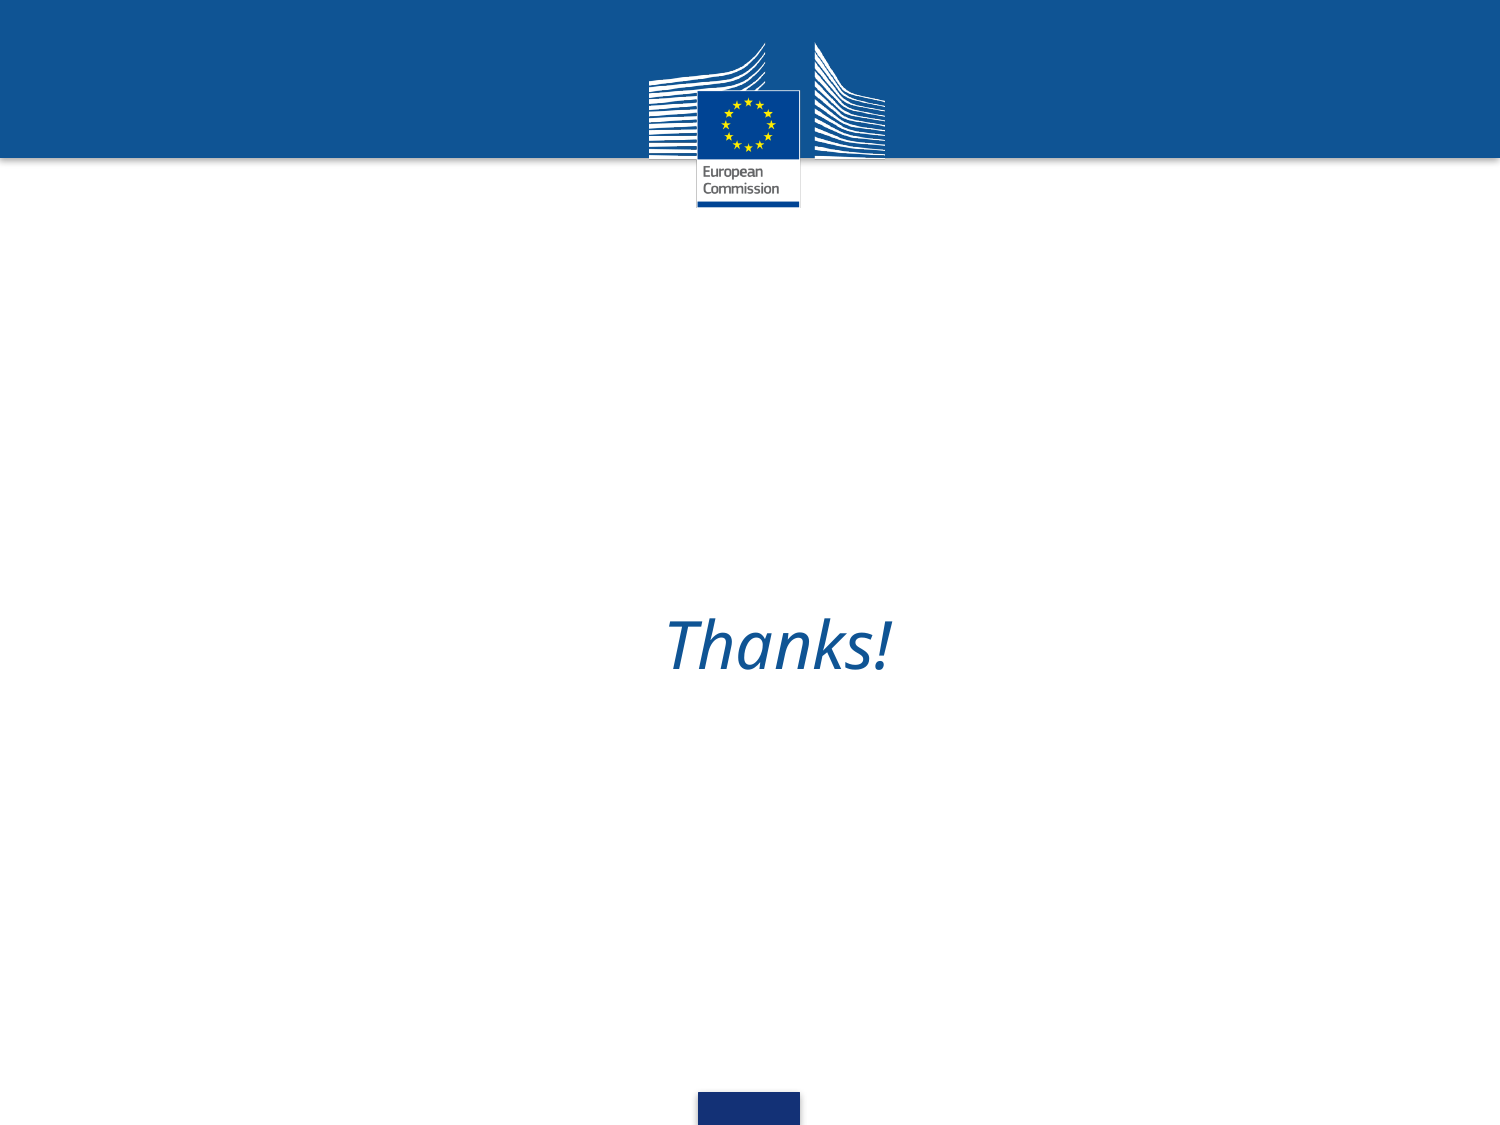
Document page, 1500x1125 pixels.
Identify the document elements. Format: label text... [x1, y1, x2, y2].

picture [649, 42, 885, 208]
list Thanks! [75, 408, 1425, 988]
